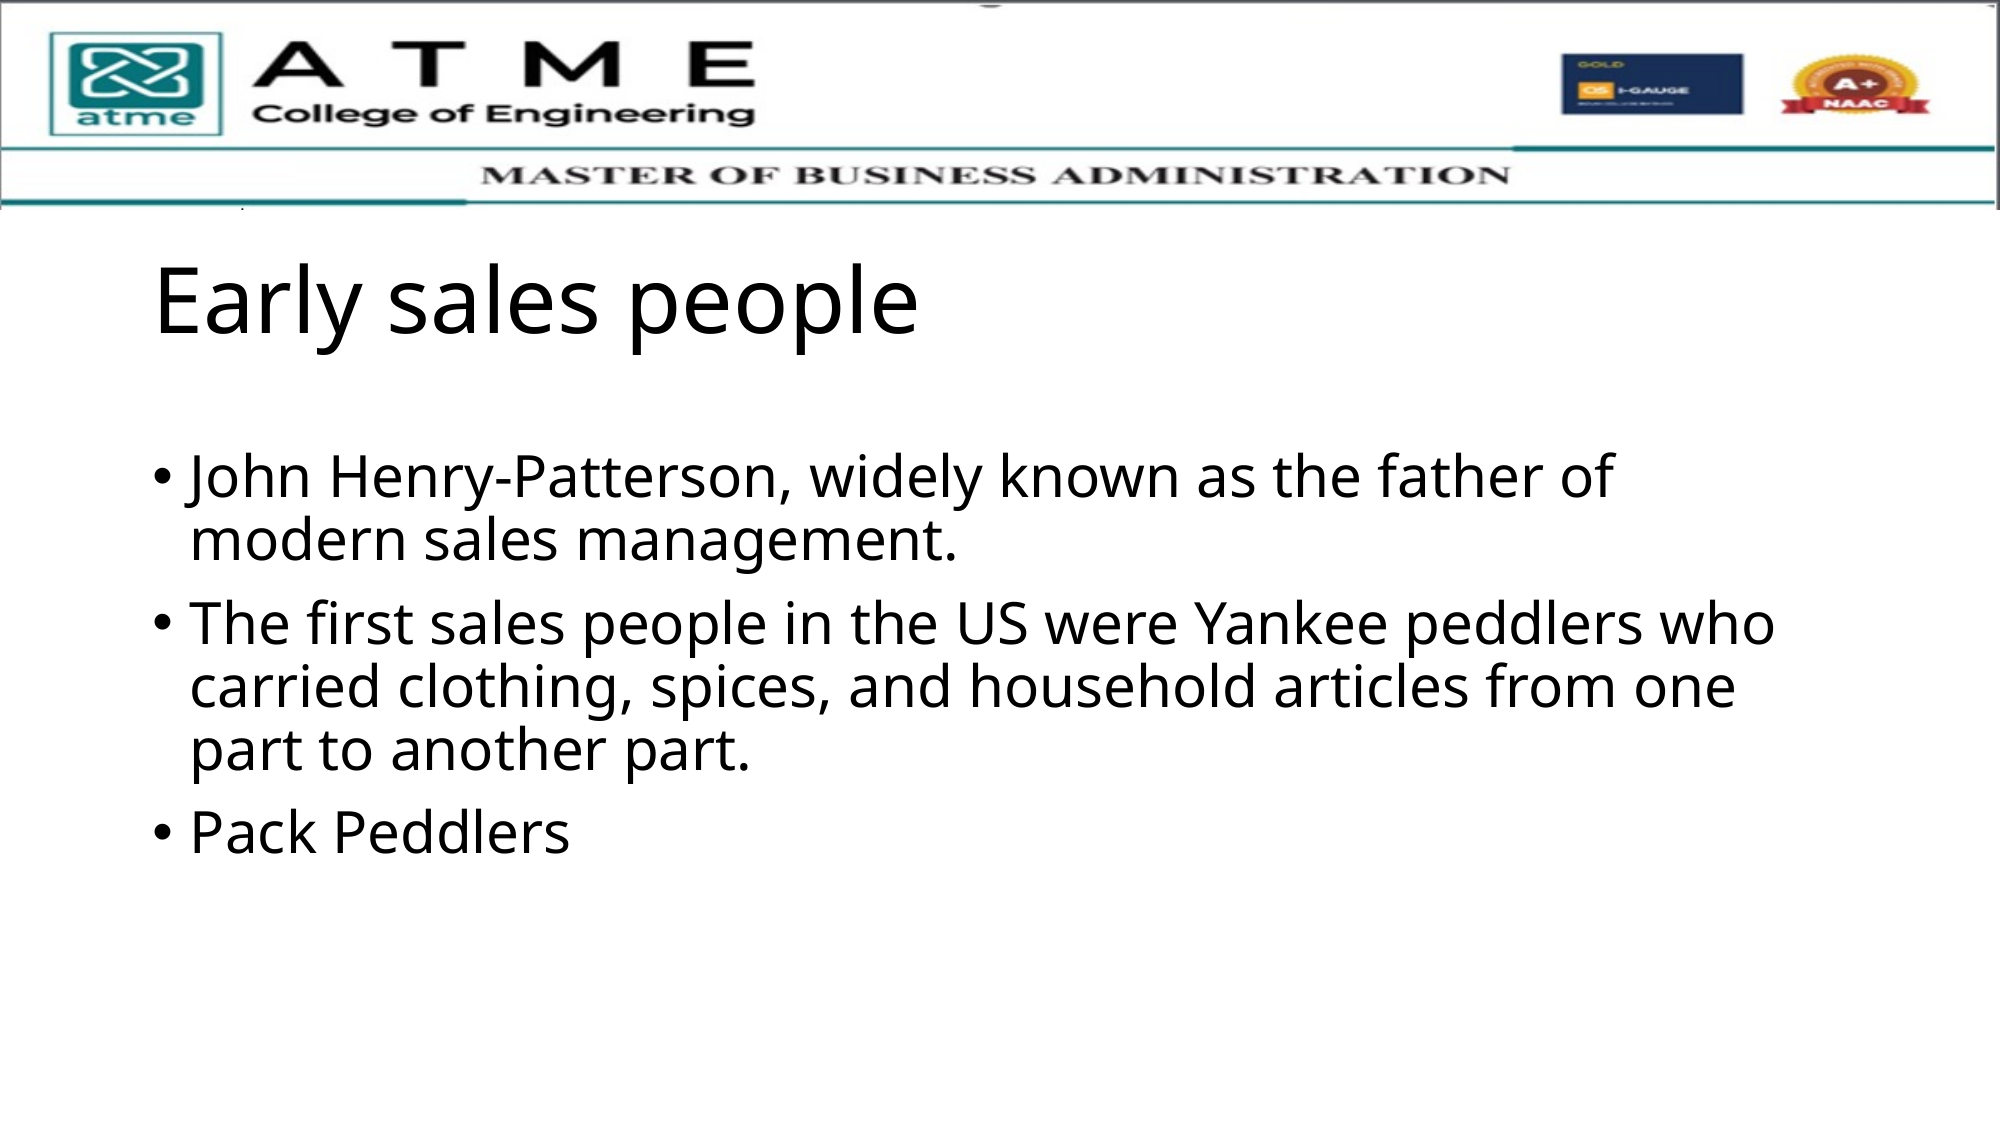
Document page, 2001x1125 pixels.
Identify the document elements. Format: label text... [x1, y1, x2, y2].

list John Henry-Patterson, widely known as the father of modern sales management. The first sales people in the US were Yankee peddlers who carried clothing, spices, and household articles from one part to another part. Pack Peddlers [137, 439, 1863, 1014]
picture [0, 0, 2000, 210]
title Early sales people [137, 206, 1863, 403]
